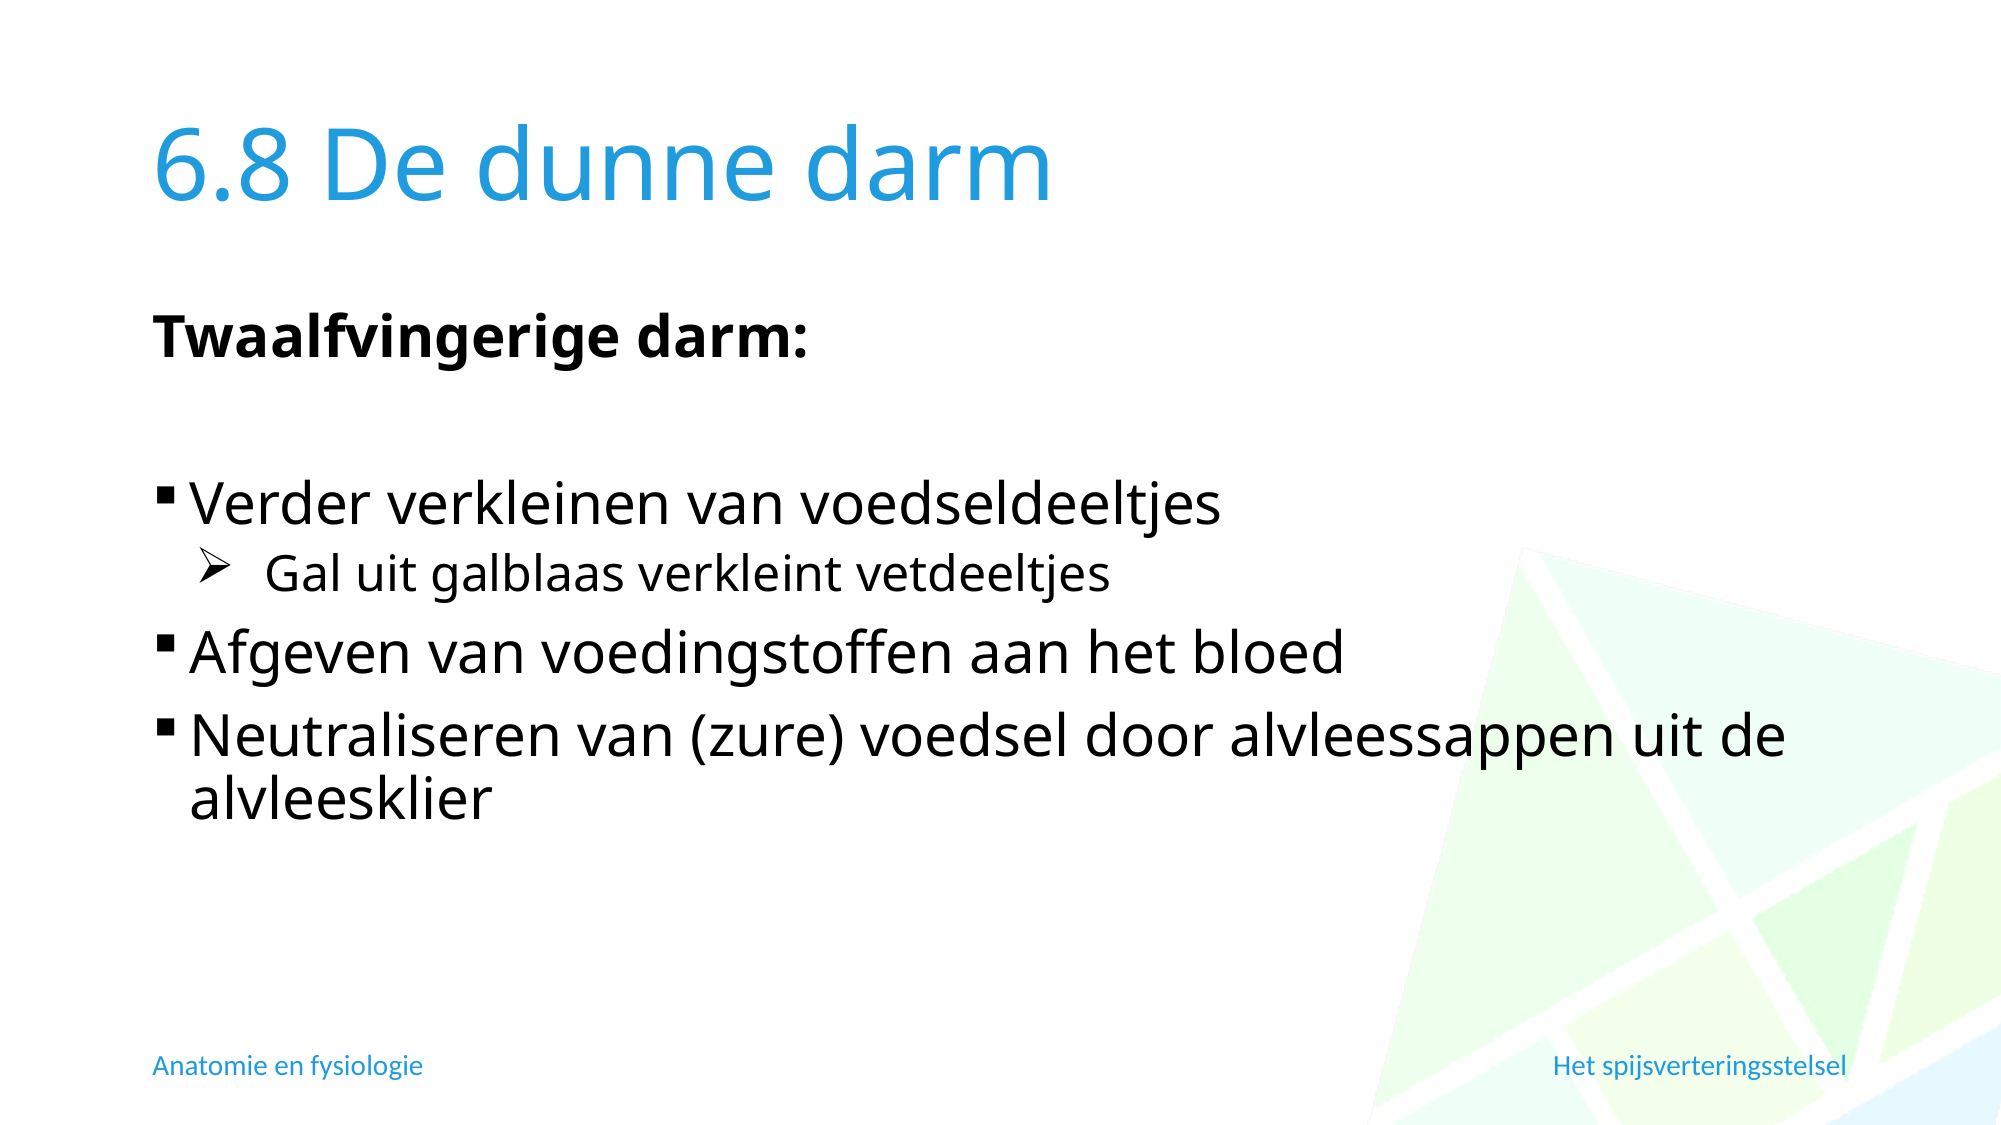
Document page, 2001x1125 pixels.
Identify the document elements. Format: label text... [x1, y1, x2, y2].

list Het spijsverteringsstelsel [1412, 1042, 1863, 1103]
list Anatomie en fysiologie [137, 1042, 588, 1103]
title 6.8 De dunne darm [137, 59, 1863, 278]
list Twaalfvingerige darm: Verder verkleinen van voedseldeeltjes Gal uit galblaas verkleint vetdeeltjes Afgeven van voedingstoffen aan het bloed Neutraliseren van (zure) voedsel door alvleessappen uit de alvleesklier [137, 299, 1863, 1014]
